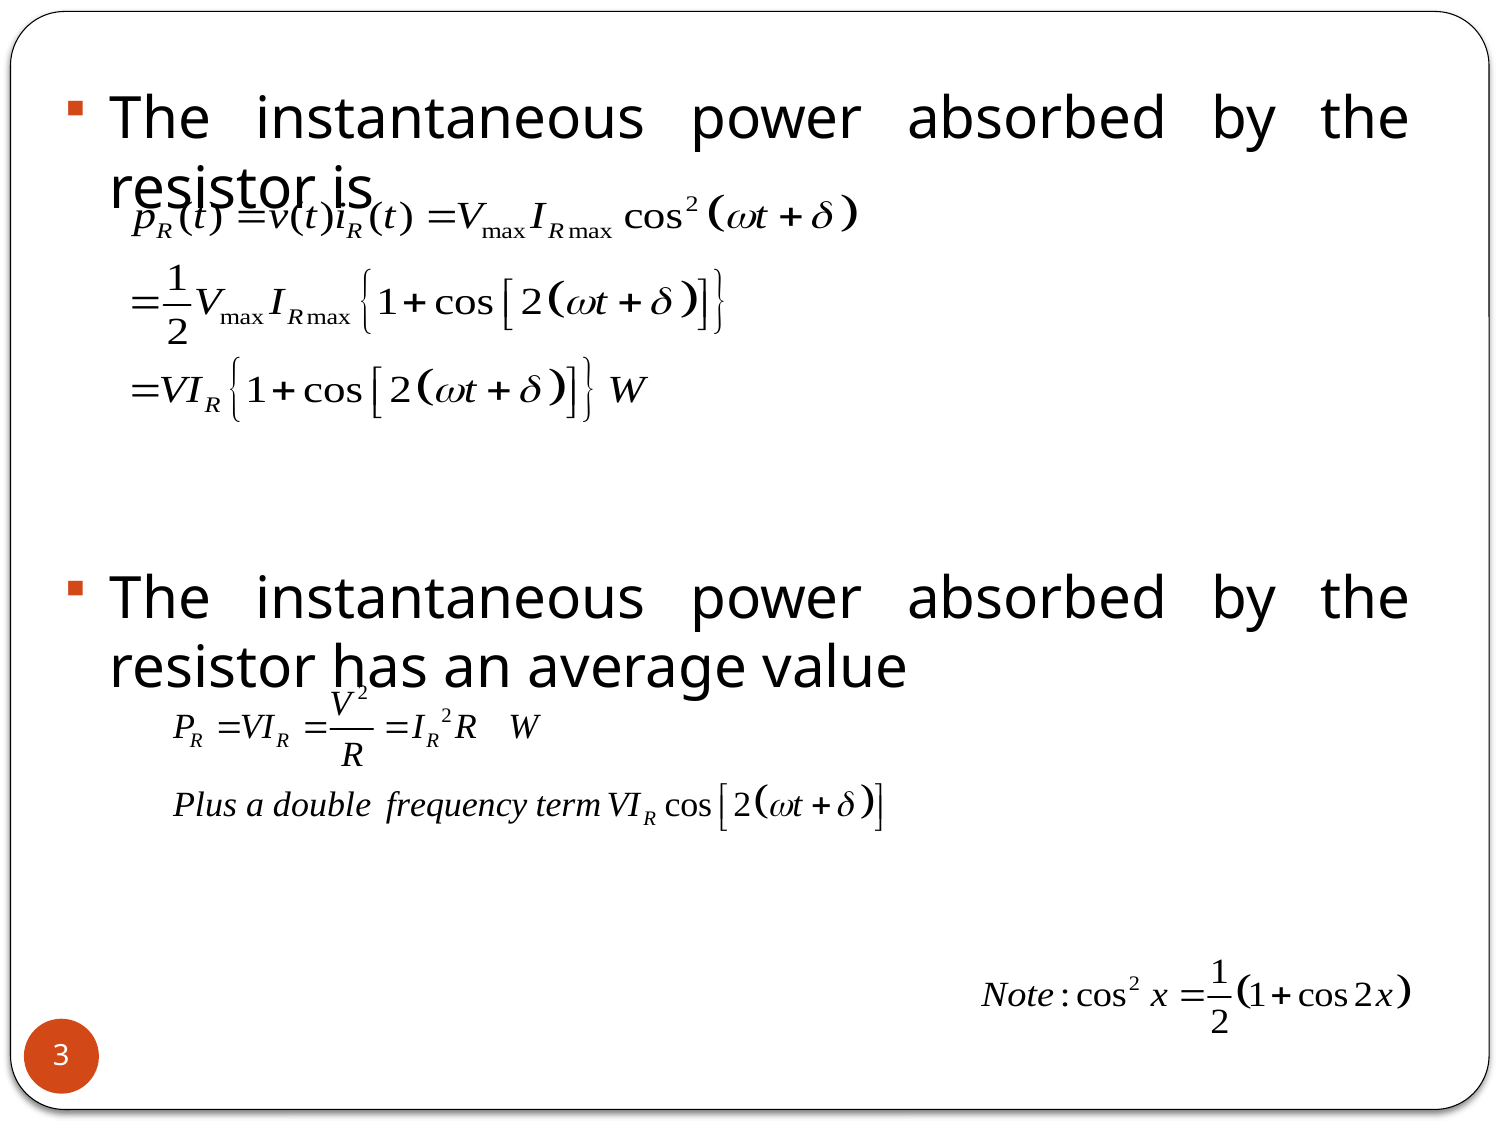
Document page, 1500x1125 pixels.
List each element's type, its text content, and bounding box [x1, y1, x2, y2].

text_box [973, 949, 1417, 1042]
list The instantaneous power absorbed by the resistor is The instantaneous power absorbed by the resistor has an average value [50, 72, 1425, 988]
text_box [120, 186, 862, 430]
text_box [166, 677, 905, 838]
slide_number 3 [23, 1018, 99, 1094]
